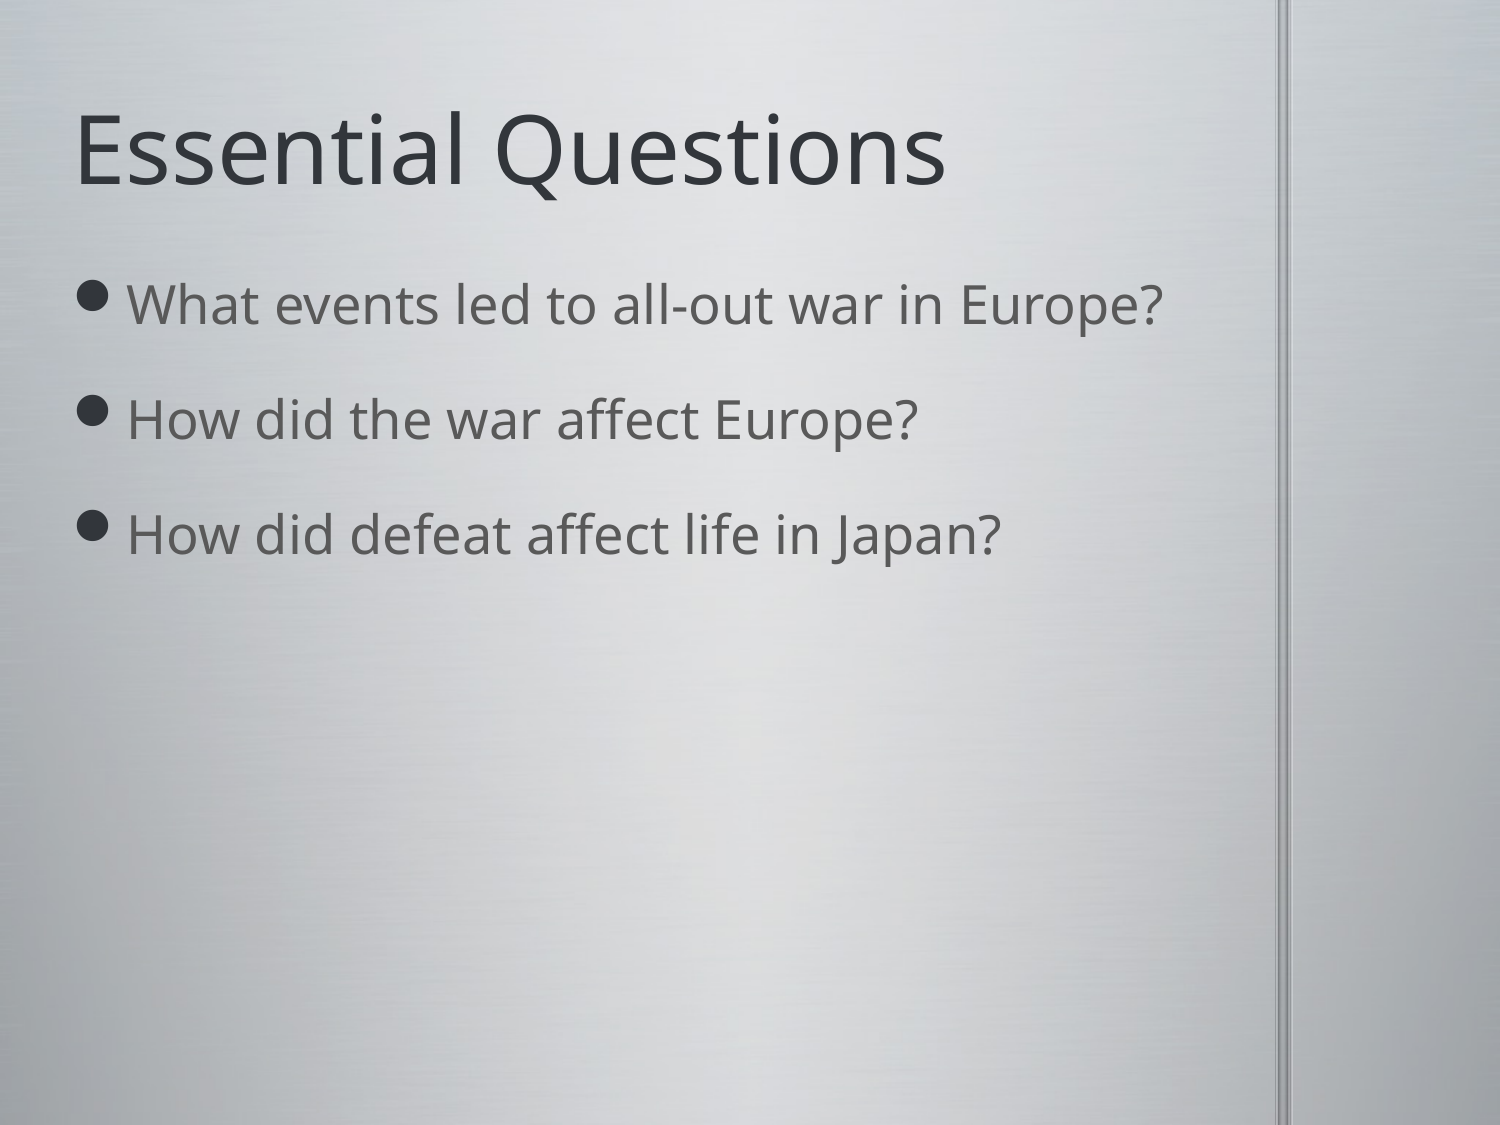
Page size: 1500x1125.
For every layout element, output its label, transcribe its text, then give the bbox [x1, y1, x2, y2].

list What events led to all-out war in Europe? How did the war affect Europe? How did defeat affect life in Japan? [57, 262, 1220, 1005]
title Essential Questions [57, 86, 1220, 207]
picture [0, 0, 1500, 1125]
